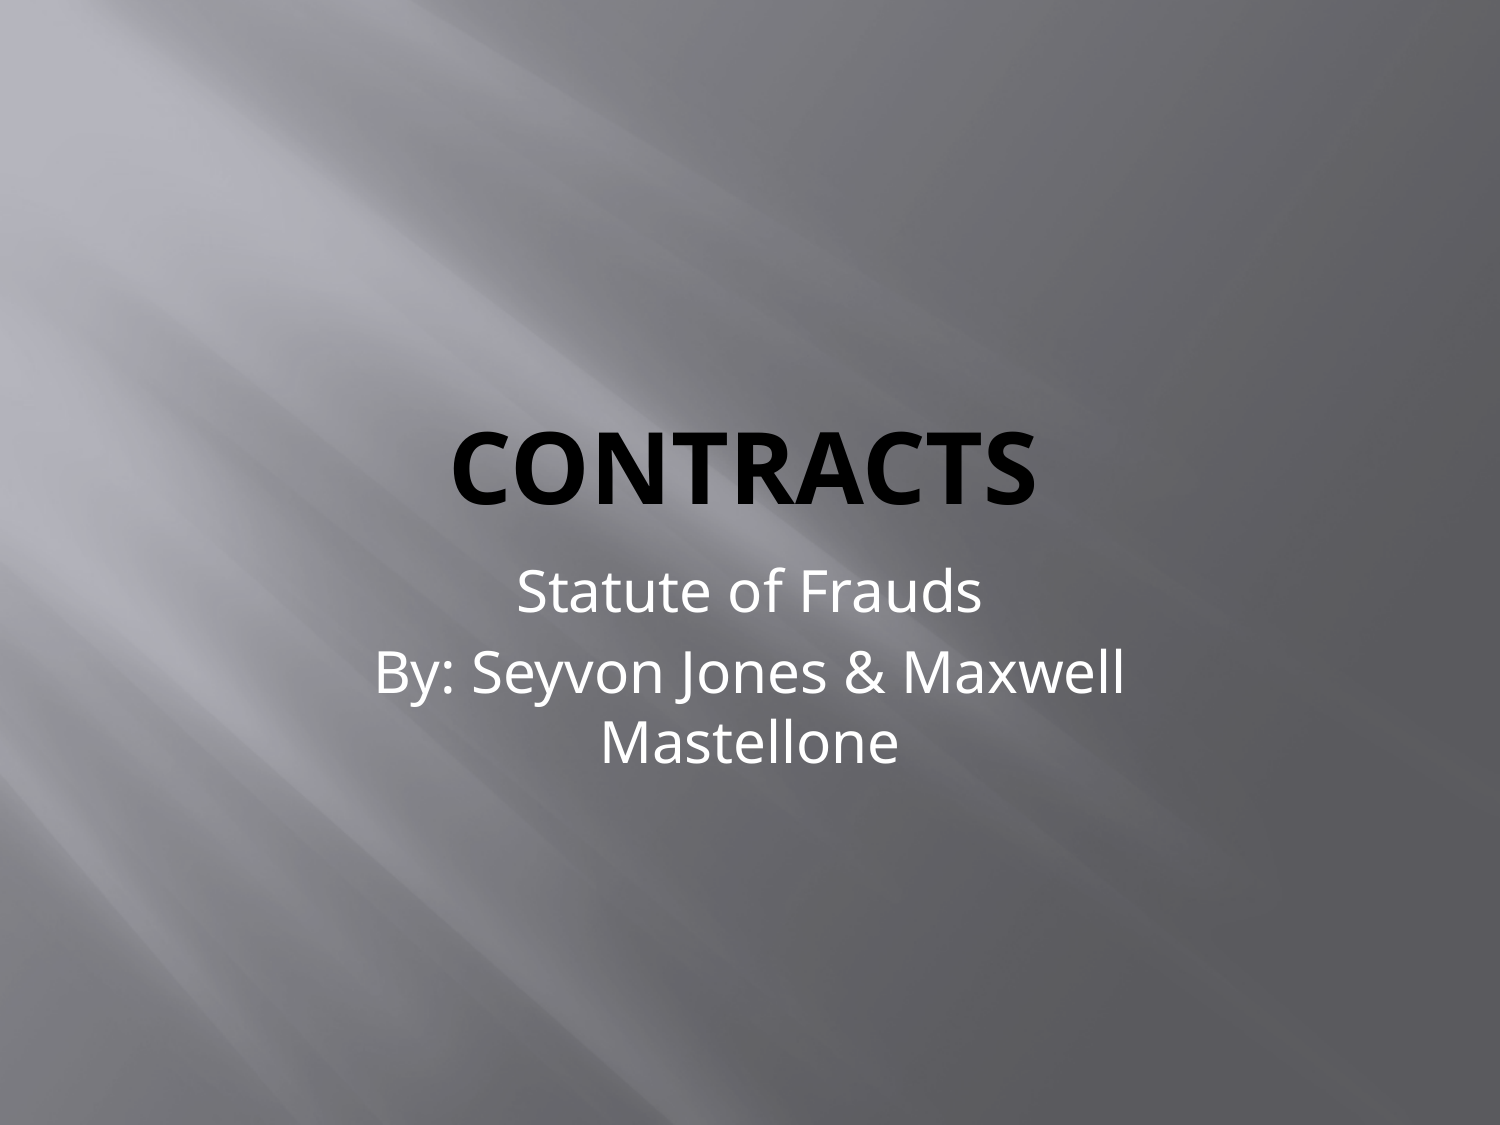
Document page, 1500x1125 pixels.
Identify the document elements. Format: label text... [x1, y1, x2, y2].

subtitle Statute of Frauds By: Seyvon Jones & Maxwell Mastellone [225, 546, 1275, 834]
title Contracts [69, 224, 1420, 525]
